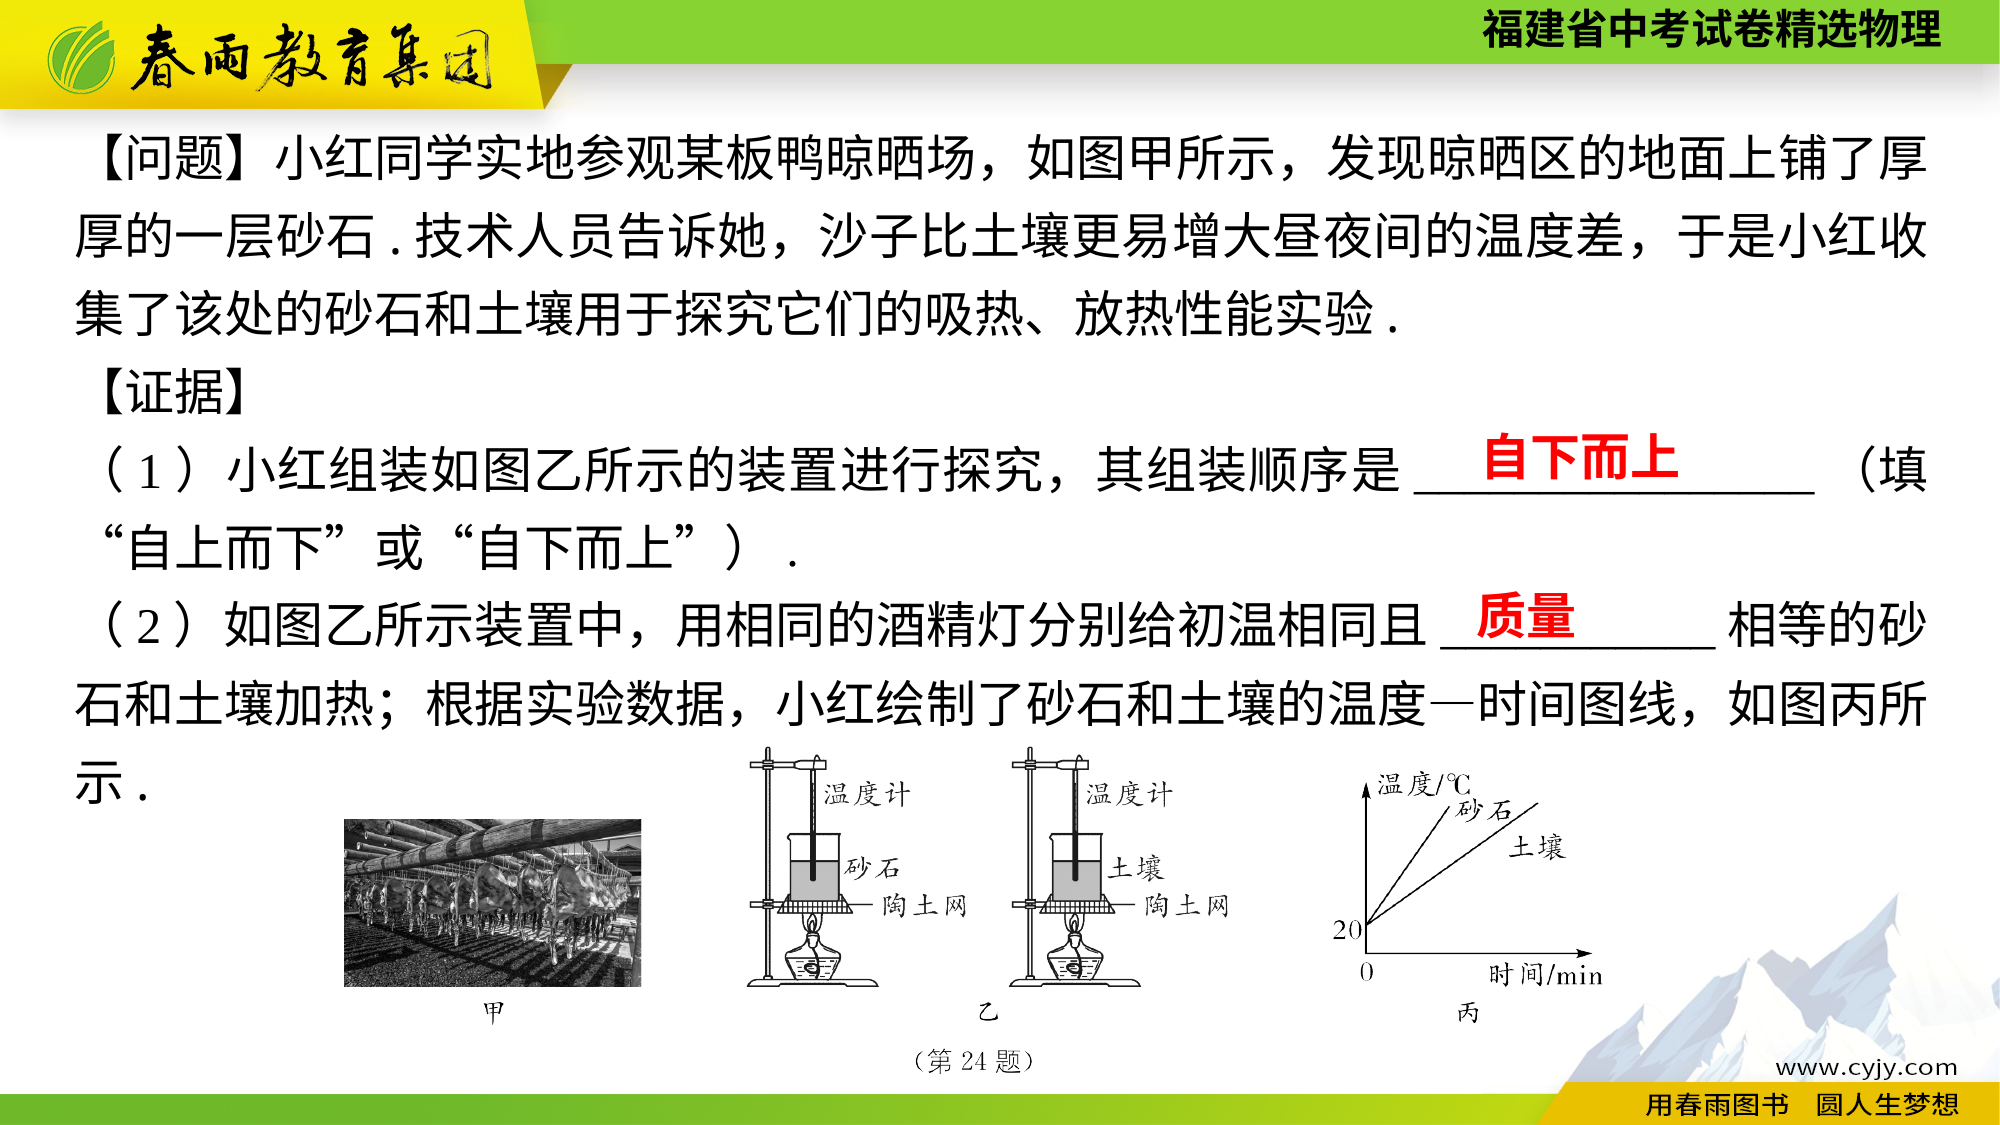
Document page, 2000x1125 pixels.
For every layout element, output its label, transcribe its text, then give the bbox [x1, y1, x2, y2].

picture [0, 0, 2000, 1125]
text_box 自下而上 [1415, 417, 1746, 493]
list 【问题】小红同学实地参观某板鸭晾晒场，如图甲所示，发现晾晒区的地面上铺了厚厚的一层砂石.技术人员告诉她，沙子比土壤更易增大昼夜间的温度差，于是小红收集了该处的砂石和土壤用于探究它们的吸热、放热性能实验. 【证据】 （1）小红组装如图乙所示的装置进行探究，其组装顺序是________________（填“自上而下”或“自下而上”）. （2）如图乙所示装置中，用相同的酒精灯分别给初温相同且___________相等的砂石和土壤加热；根据实验数据，小红绘制了砂石和土壤的温度—时间图线，如图丙所示. [59, 100, 1944, 738]
text_box 质量 [1461, 577, 1642, 652]
